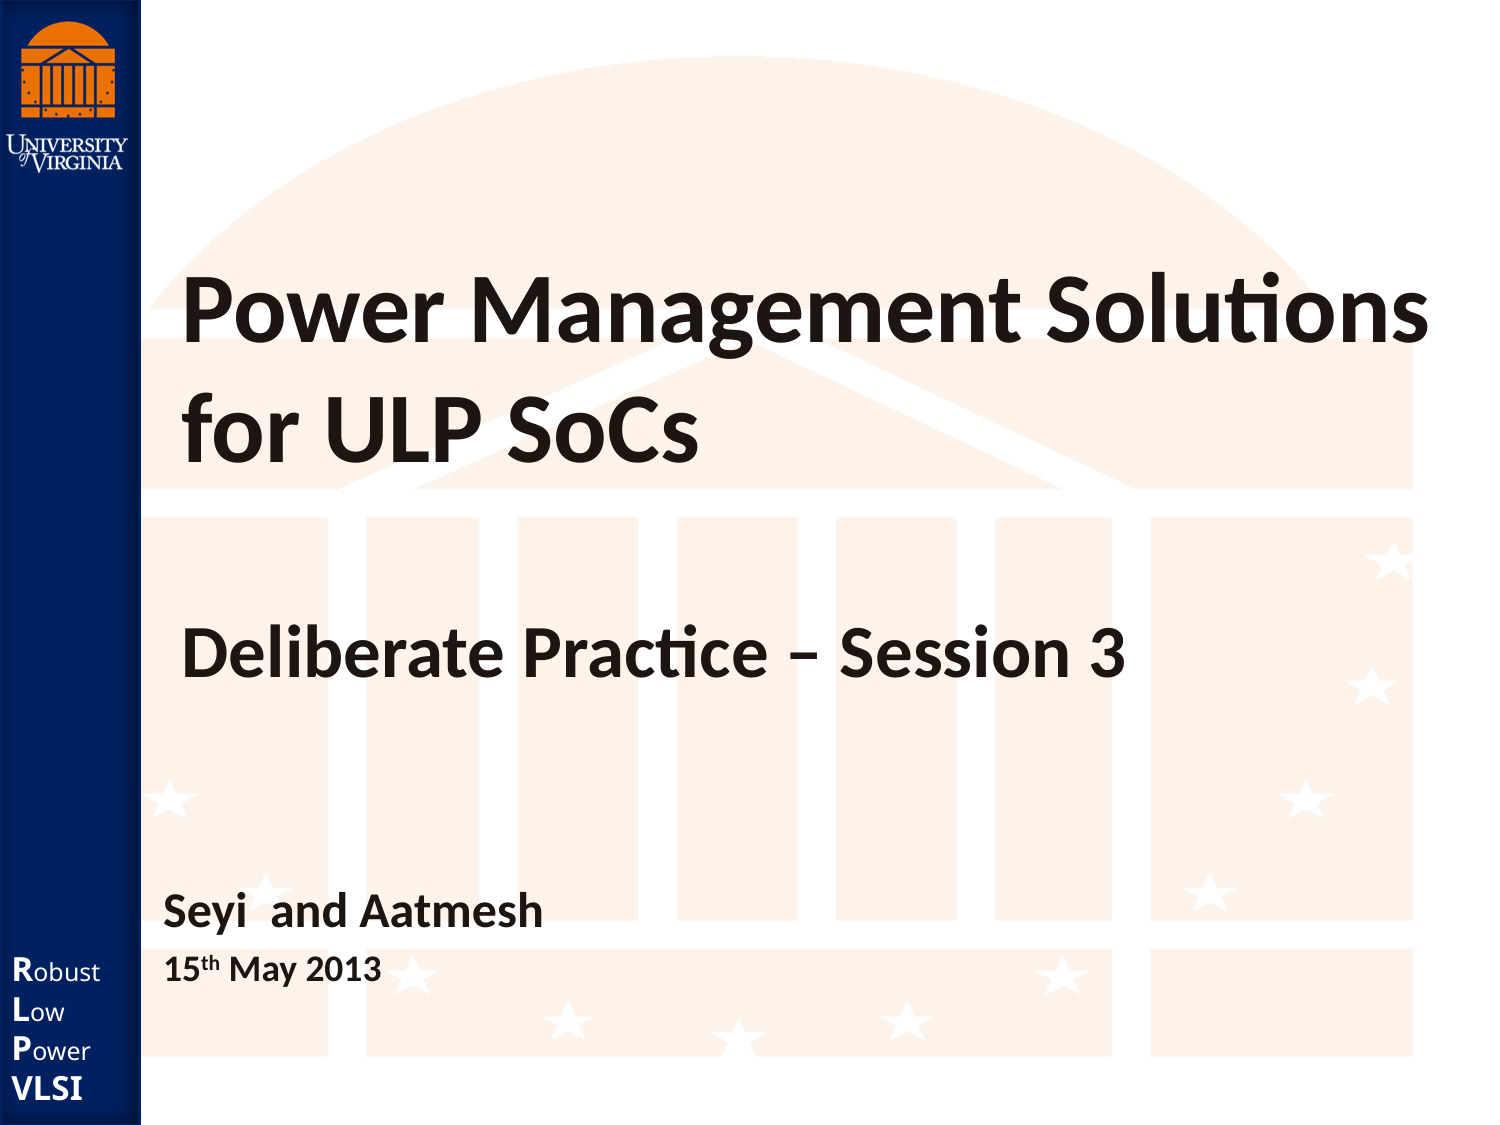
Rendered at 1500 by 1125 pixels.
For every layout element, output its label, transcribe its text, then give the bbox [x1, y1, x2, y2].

picture [0, 0, 141, 1125]
title Power Management Solutions for ULP SoCs Deliberate Practice – Session 3 [166, 54, 1467, 700]
text_box Seyi and Aatmesh 15th May 2013 [148, 869, 674, 1121]
